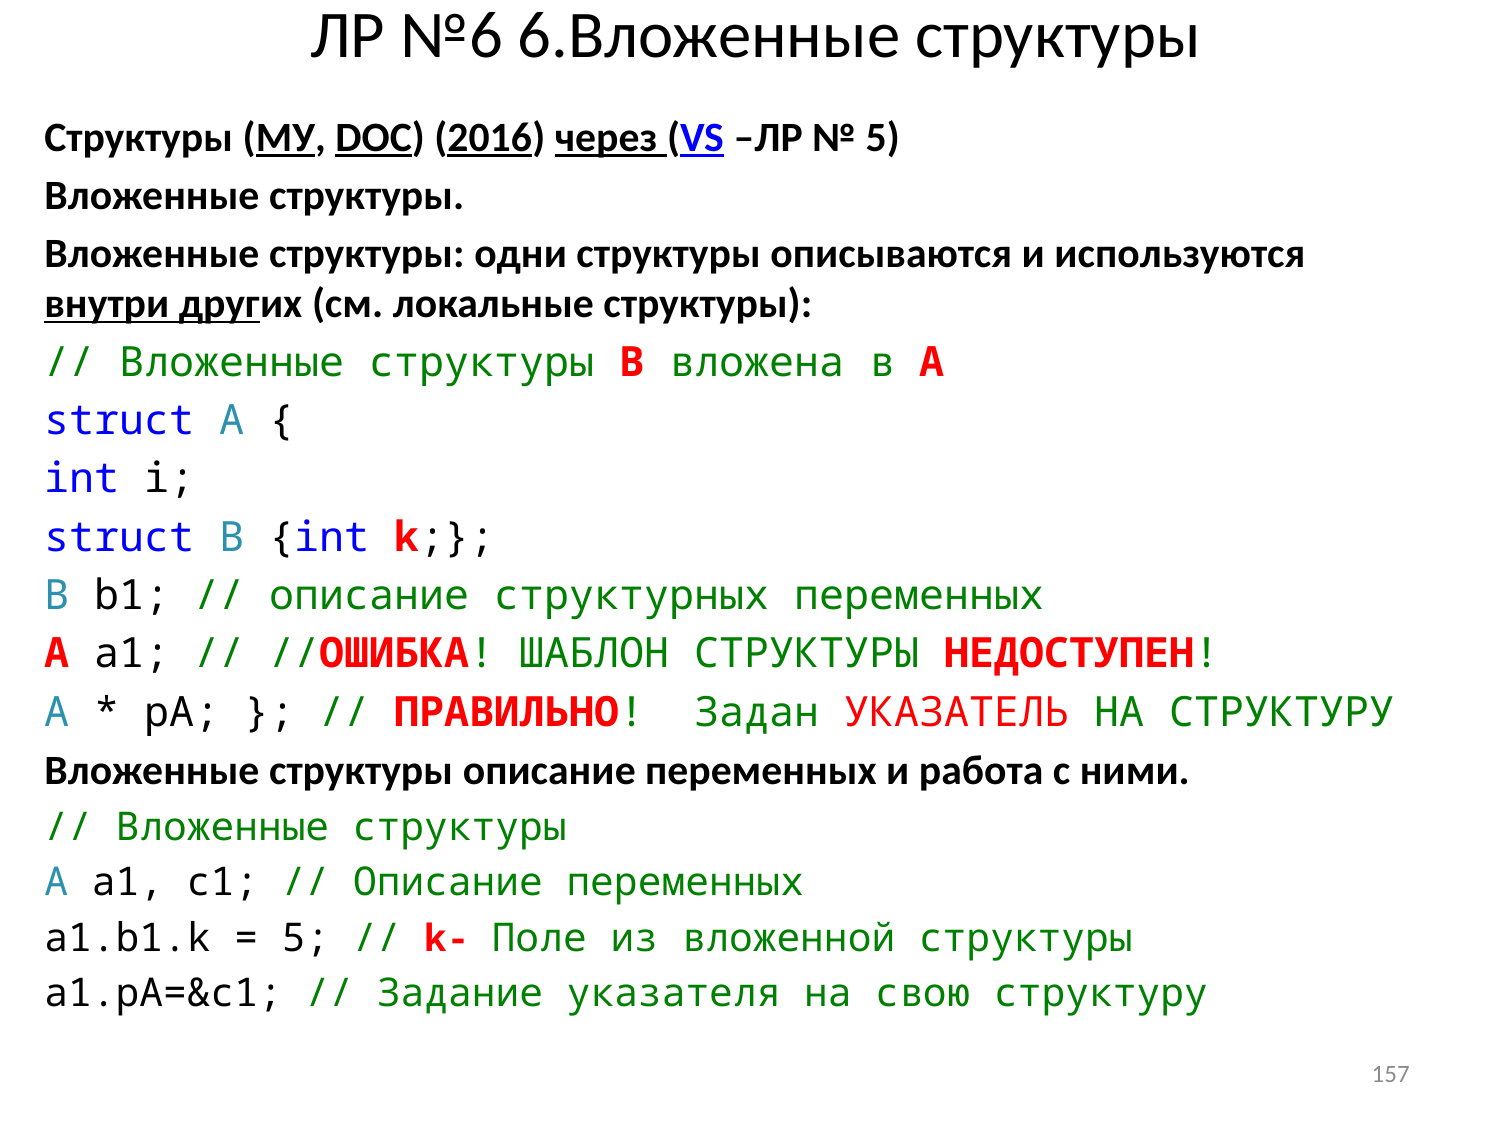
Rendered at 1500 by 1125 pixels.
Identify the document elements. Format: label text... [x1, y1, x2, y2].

slide_number 157 [1074, 1042, 1425, 1103]
text_box Структуры (МУ, DOC) (2016) через (VS –ЛР № 5) Вложенные структуры. Вложенные структуры: одни структуры описываются и используются внутри других (см. локальные структуры): // Вложенные структуры B вложена в А struct A { int i; struct B {int k;}; B b1; // описание структурных переменных А а1; // //ОШИБКА! ШАБЛОН СТРУКТУРЫ НЕДОСТУПЕН! A * pA; }; // ПРАВИЛЬНО! Задан УКАЗАТЕЛЬ НА СТРУКТУРУ Вложенные структуры описание переменных и работа с ними. // Вложенные структуры A a1, c1; // Описание переменных a1.b1.k = 5; // k- Поле из вложенной структуры a1.pA=&c1; // Задание указателя на свою структуру [29, 101, 1453, 1024]
title ЛР №6 6.Вложенные структуры [289, 0, 1223, 79]
